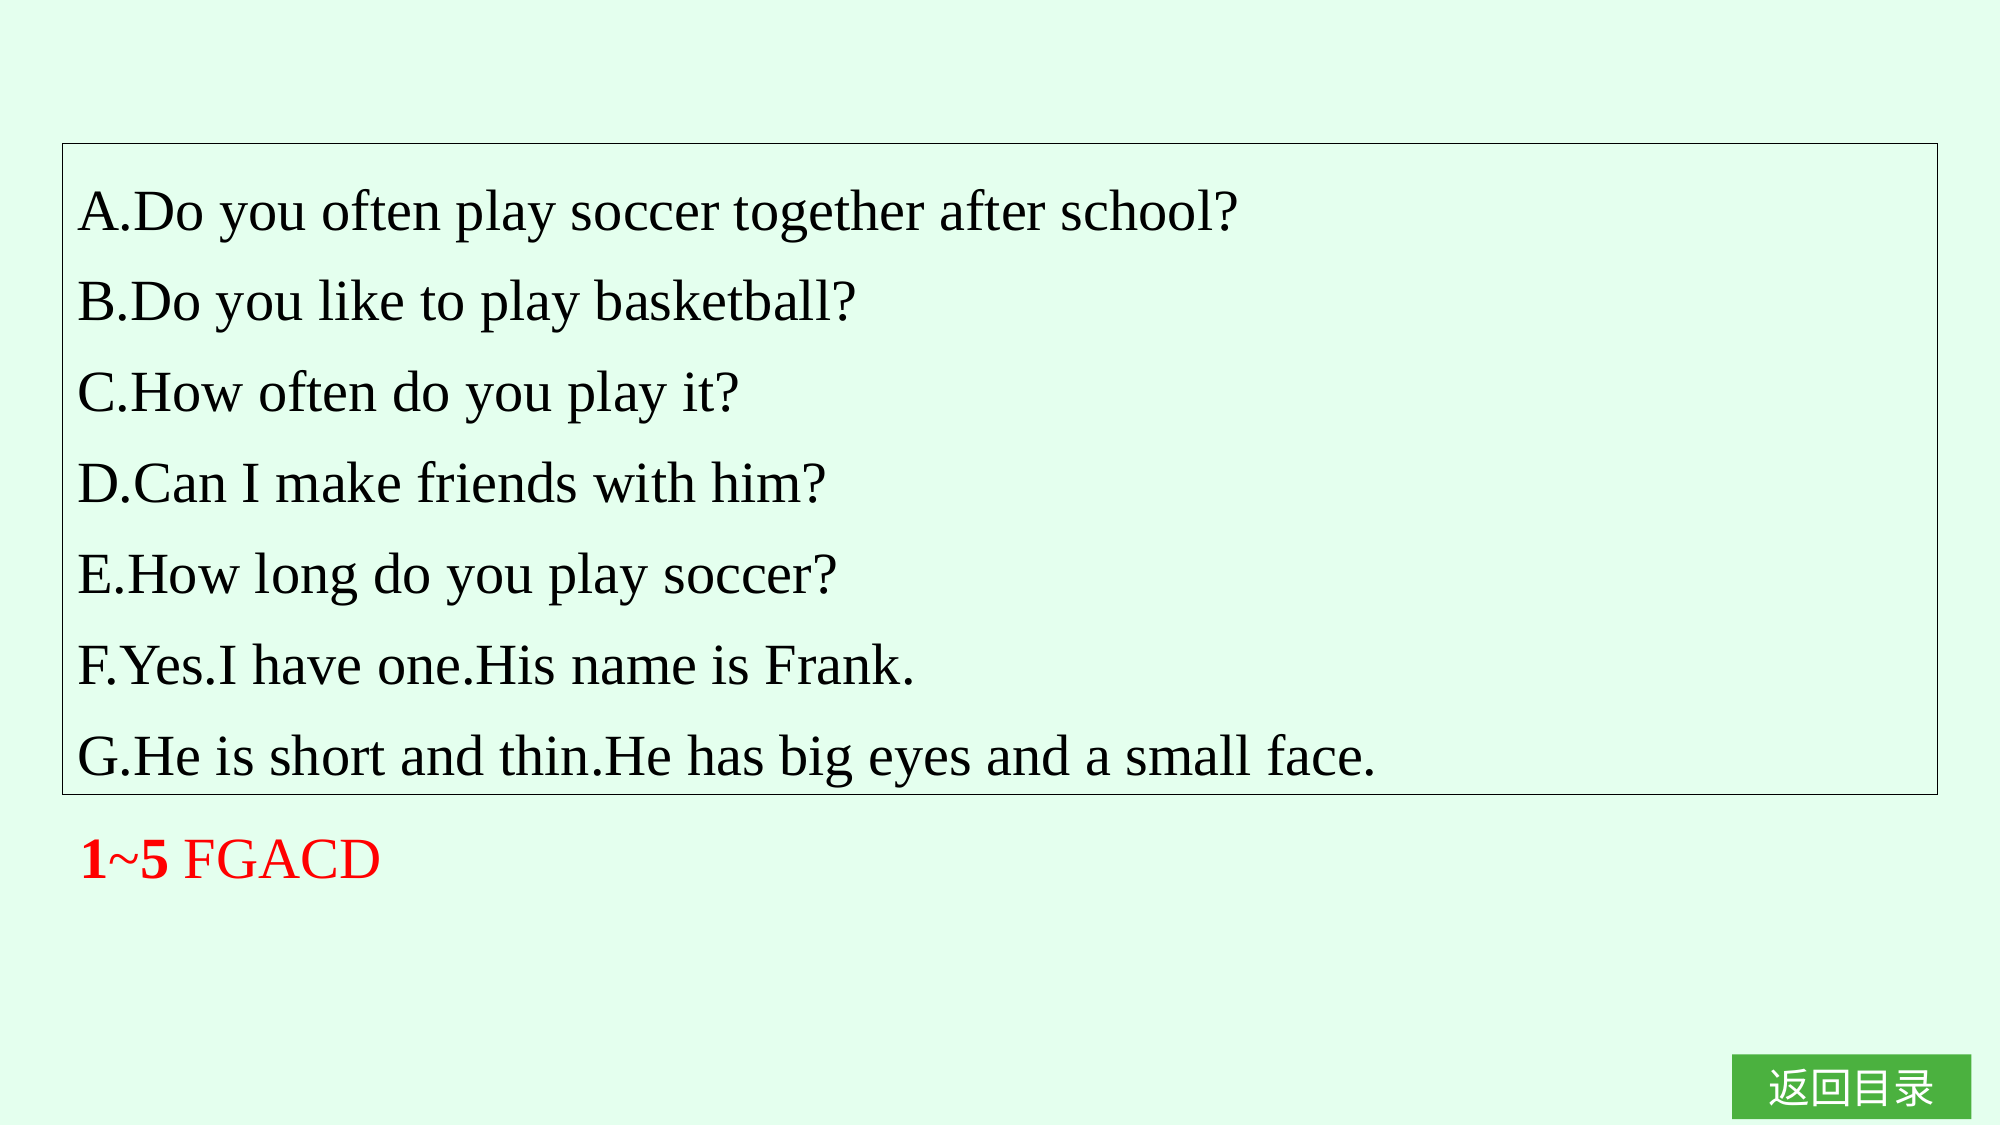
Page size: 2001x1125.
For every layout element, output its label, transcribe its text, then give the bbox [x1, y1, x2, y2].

text_box A.Do you often play soccer together after school? B.Do you like to play basketball? C.How often do you play it? D.Can I make friends with him? E.How long do you play soccer? F.Yes.I have one.His name is Frank. G.He is short and thin.He has big eyes and a small face. [62, 143, 1938, 795]
text_box 1~5 FGACD [64, 791, 411, 898]
